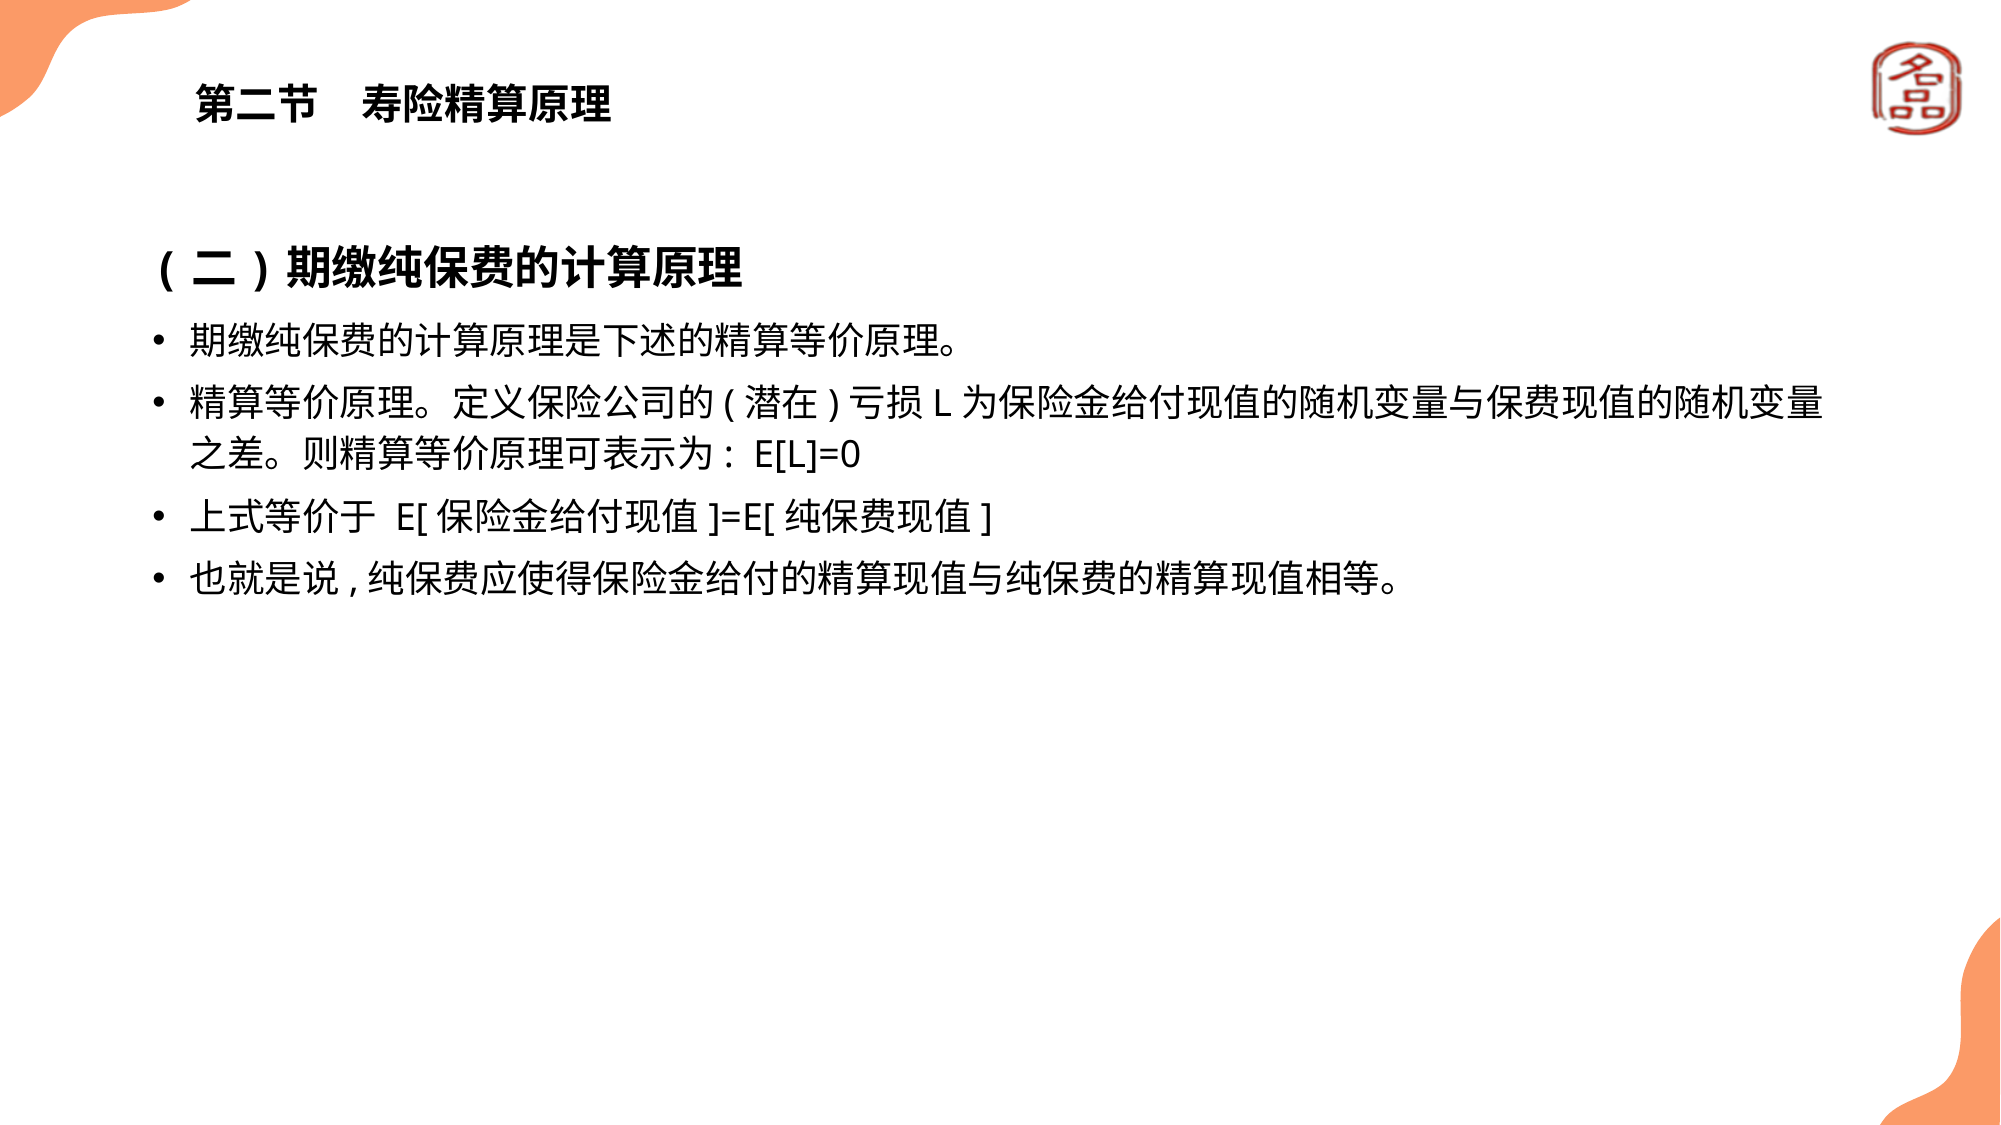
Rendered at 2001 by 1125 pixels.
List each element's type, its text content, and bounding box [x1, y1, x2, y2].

picture [1861, 10, 1990, 147]
list (二)期缴纯保费的计算原理 期缴纯保费的计算原理是下述的精算等价原理。 精算等价原理。定义保险公司的(潜在)亏损L为保险金给付现值的随机变量与保费现值的随机变量之差。则精算等价原理可表示为: E[L]=0 上式等价于 E[保险金给付现值]=E[纯保费现值] 也就是说,纯保费应使得保险金给付的精算现值与纯保费的精算现值相等。 [137, 217, 1863, 1031]
title 第二节 寿险精算原理 [137, 60, 1863, 152]
